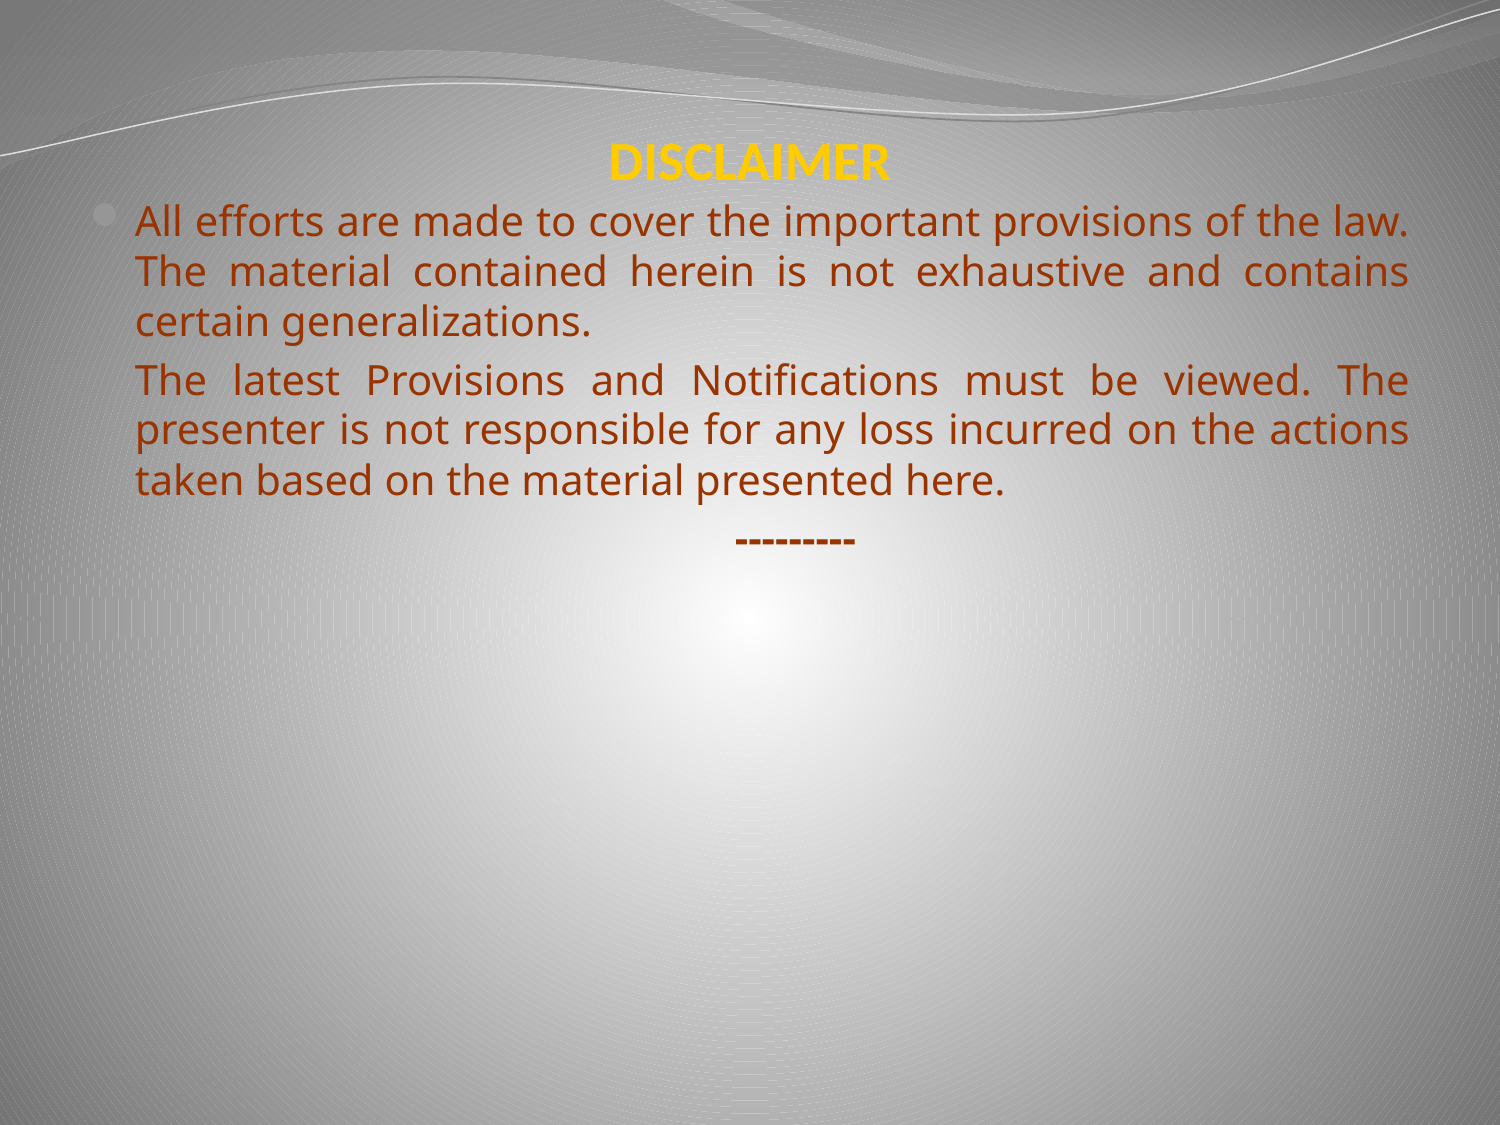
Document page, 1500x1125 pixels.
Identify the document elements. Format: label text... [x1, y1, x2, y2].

list All efforts are made to cover the important provisions of the law. The material contained herein is not exhaustive and contains certain generalizations. The latest Provisions and Notifications must be viewed. The presenter is not responsible for any loss incurred on the actions taken based on the material presented here. --------- [75, 187, 1425, 1038]
title DISCLAIMER [75, 115, 1425, 187]
